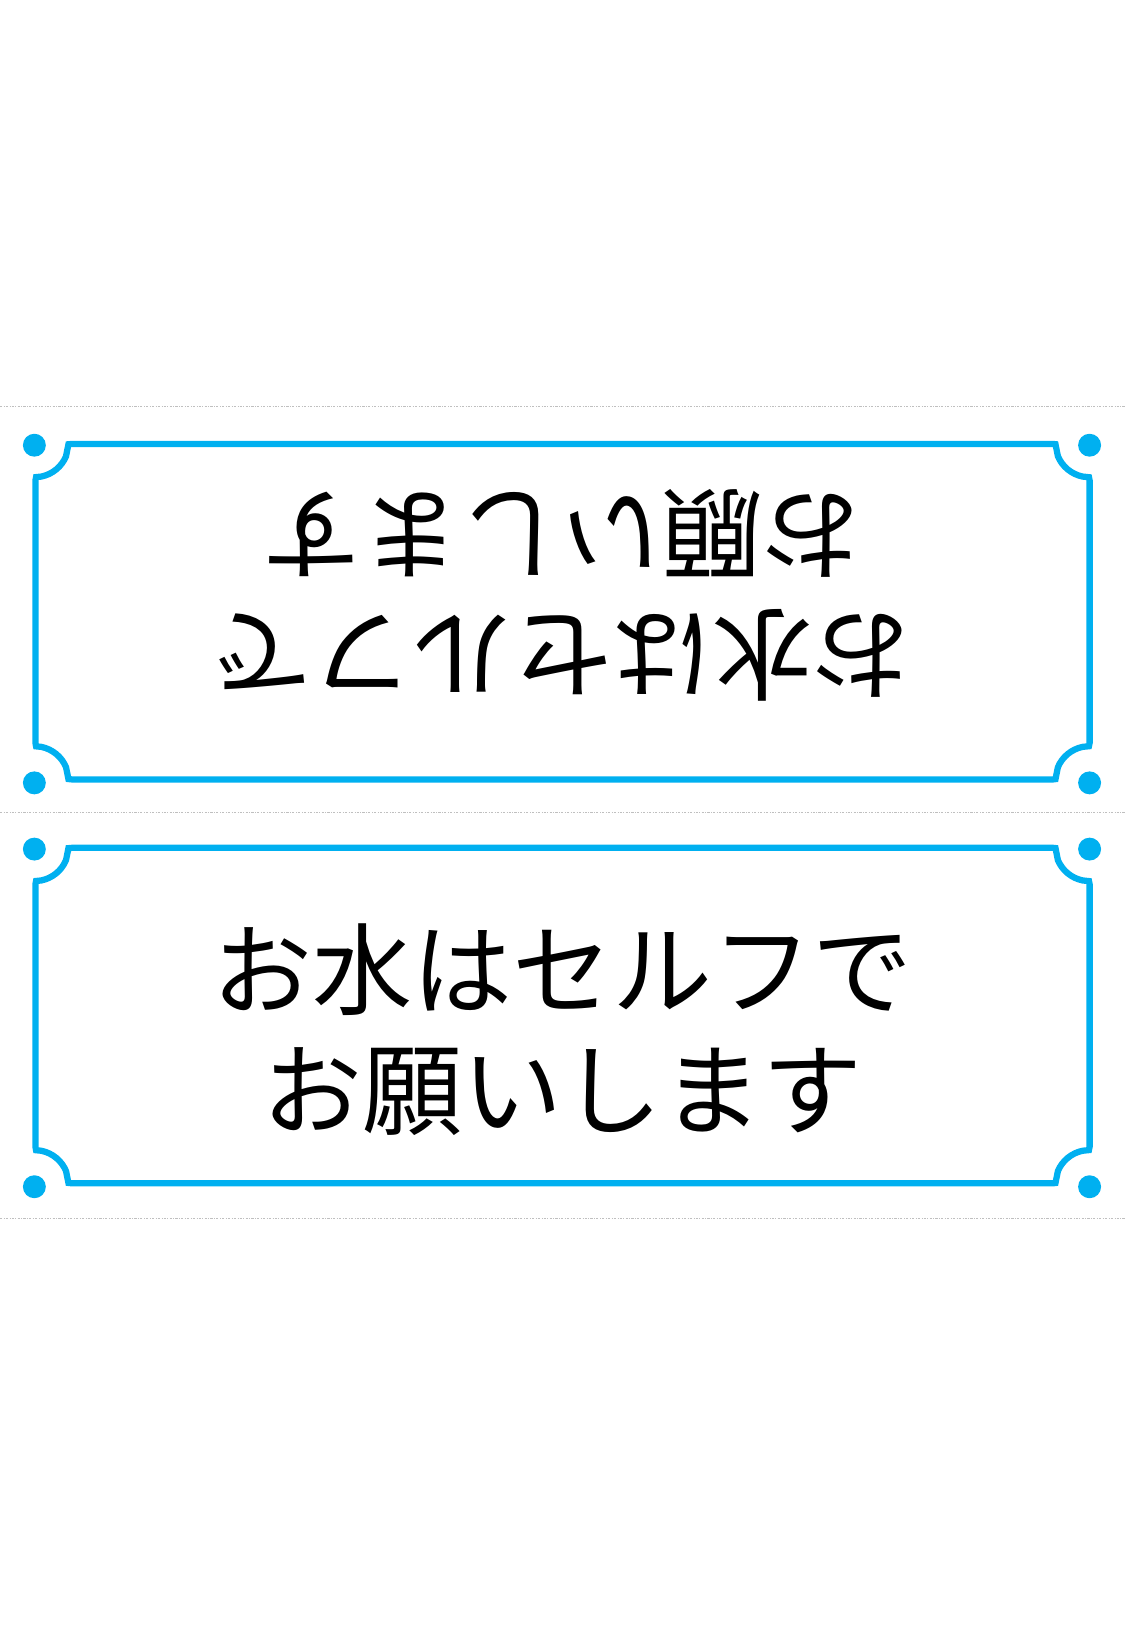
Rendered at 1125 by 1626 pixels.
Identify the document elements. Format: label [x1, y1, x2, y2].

text_box [23, 434, 1100, 794]
text_box [23, 838, 1100, 1198]
